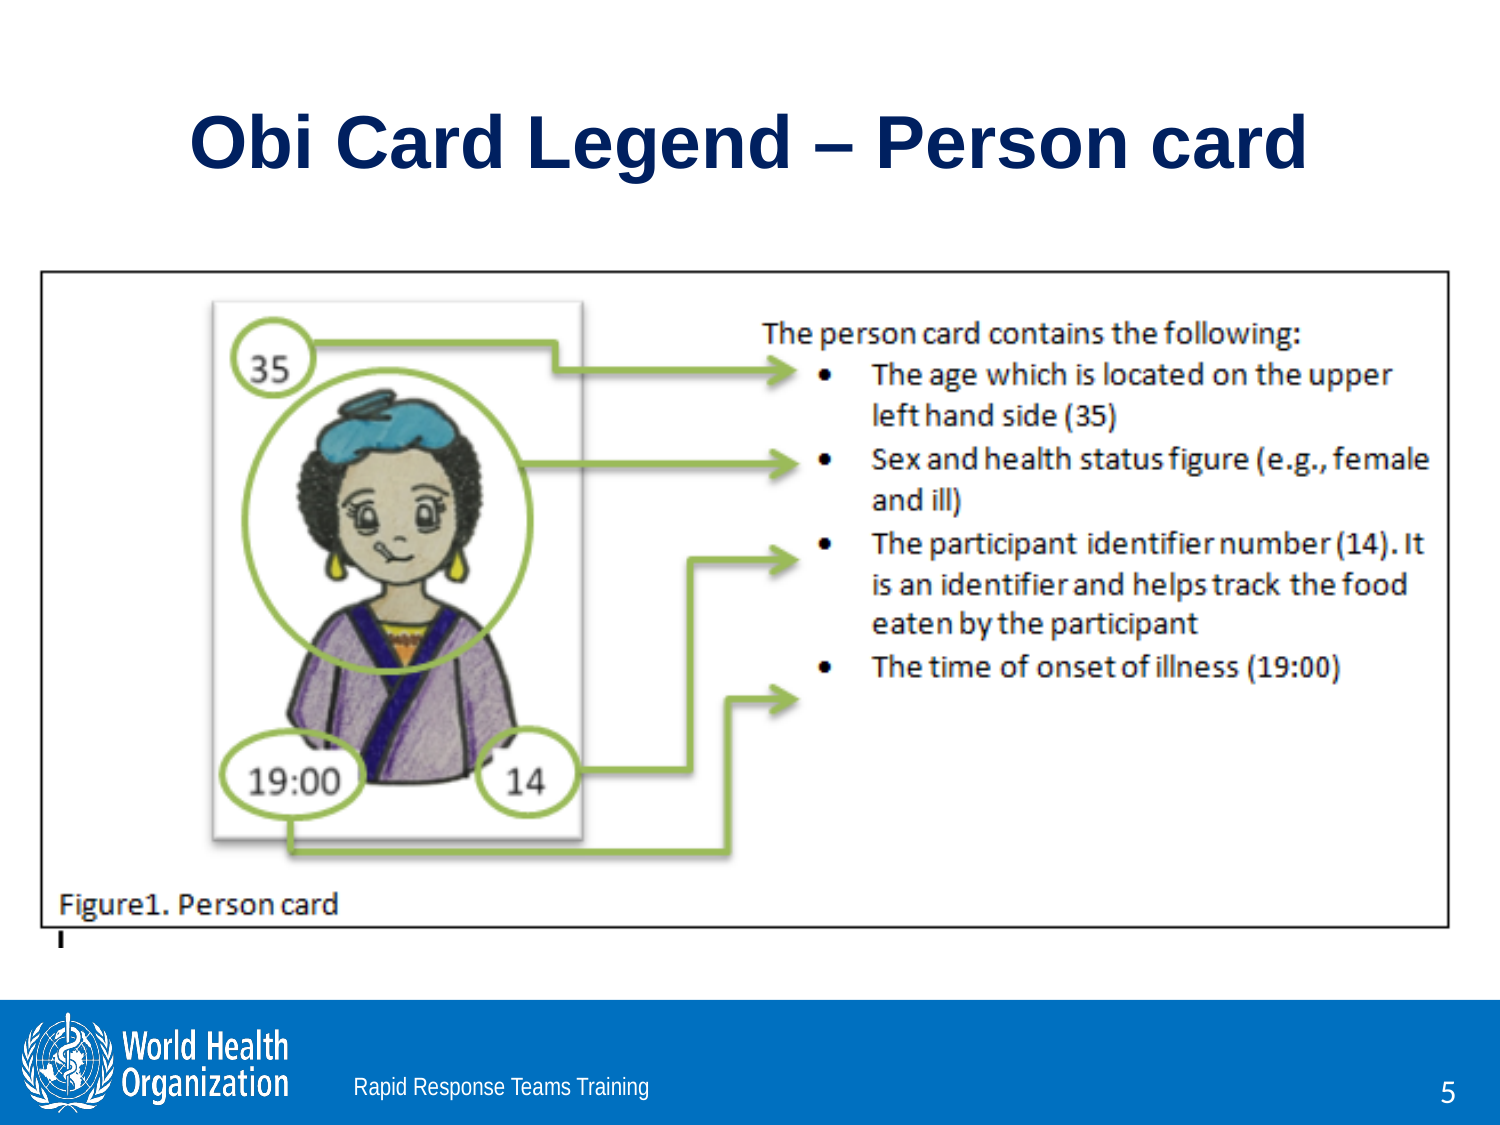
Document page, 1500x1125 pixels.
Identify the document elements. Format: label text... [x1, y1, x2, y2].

title Obi Card Legend – Person card [75, 45, 1425, 233]
picture [21, 1012, 288, 1113]
picture [24, 255, 1462, 948]
